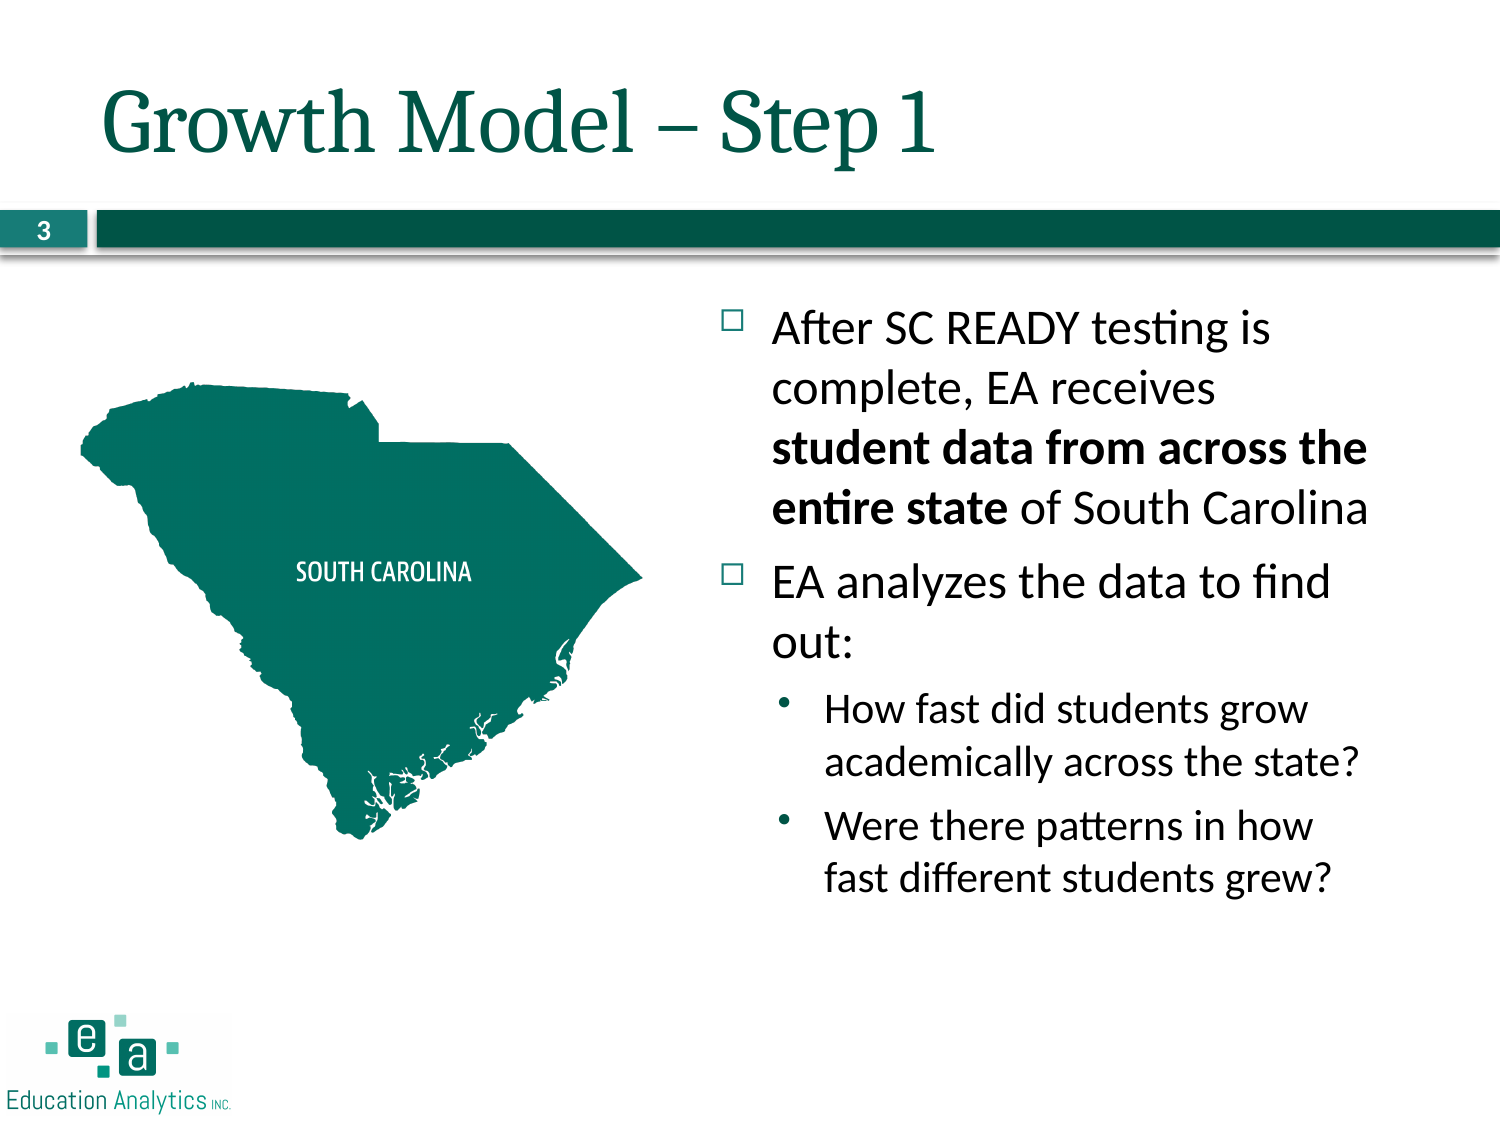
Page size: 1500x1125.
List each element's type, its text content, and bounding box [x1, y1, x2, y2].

list After SC READY testing is complete, EA receives student data from across the entire state of South Carolina EA analyzes the data to find out: How fast did students grow academically across the state? Were there patterns in how fast different students grew? [704, 286, 1401, 1053]
slide_number 3 [0, 208, 88, 249]
picture [68, 361, 661, 849]
picture [6, 1013, 232, 1116]
title Growth Model – Step 1 [87, 44, 1425, 188]
